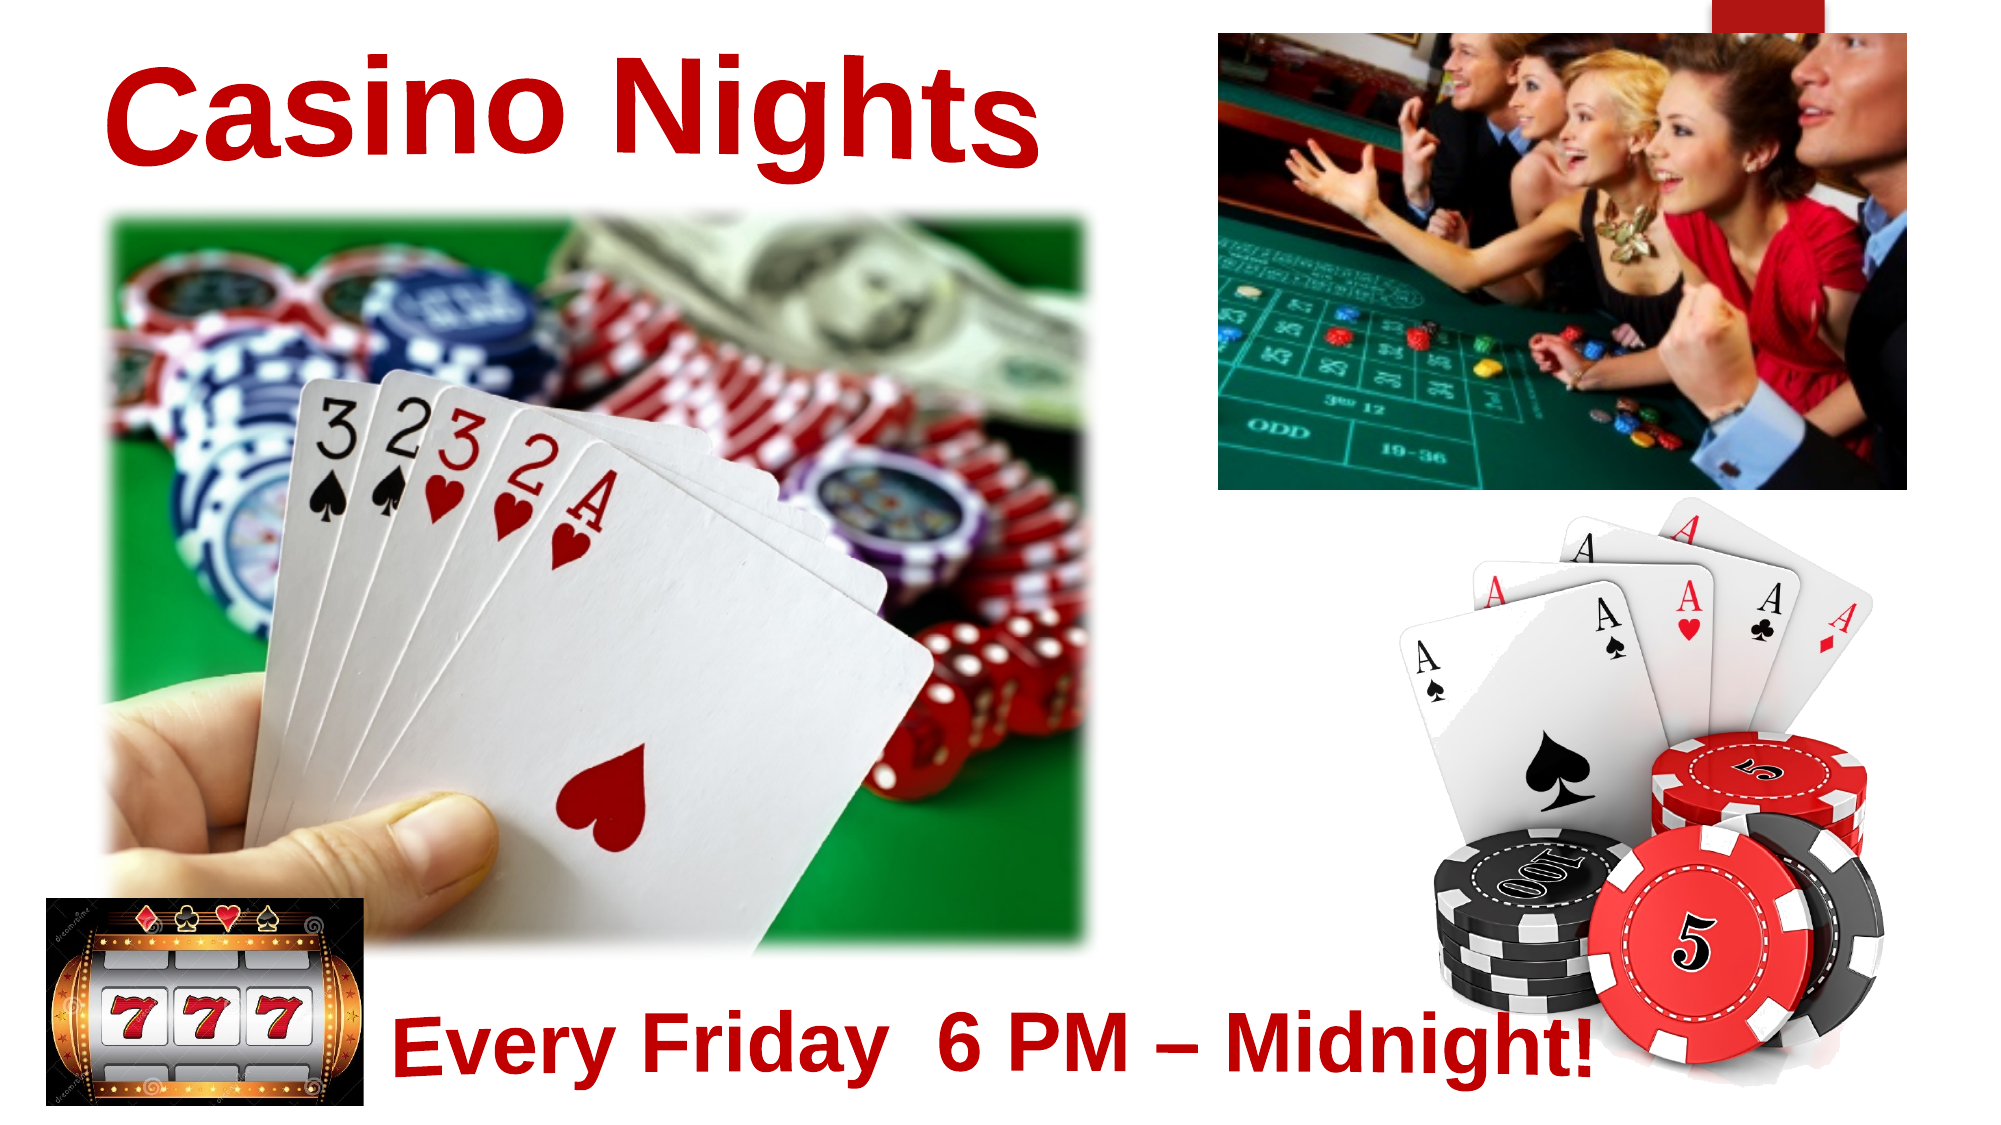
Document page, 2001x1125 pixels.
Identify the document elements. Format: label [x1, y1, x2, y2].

picture [1218, 32, 2000, 1125]
picture [45, 201, 1101, 1107]
